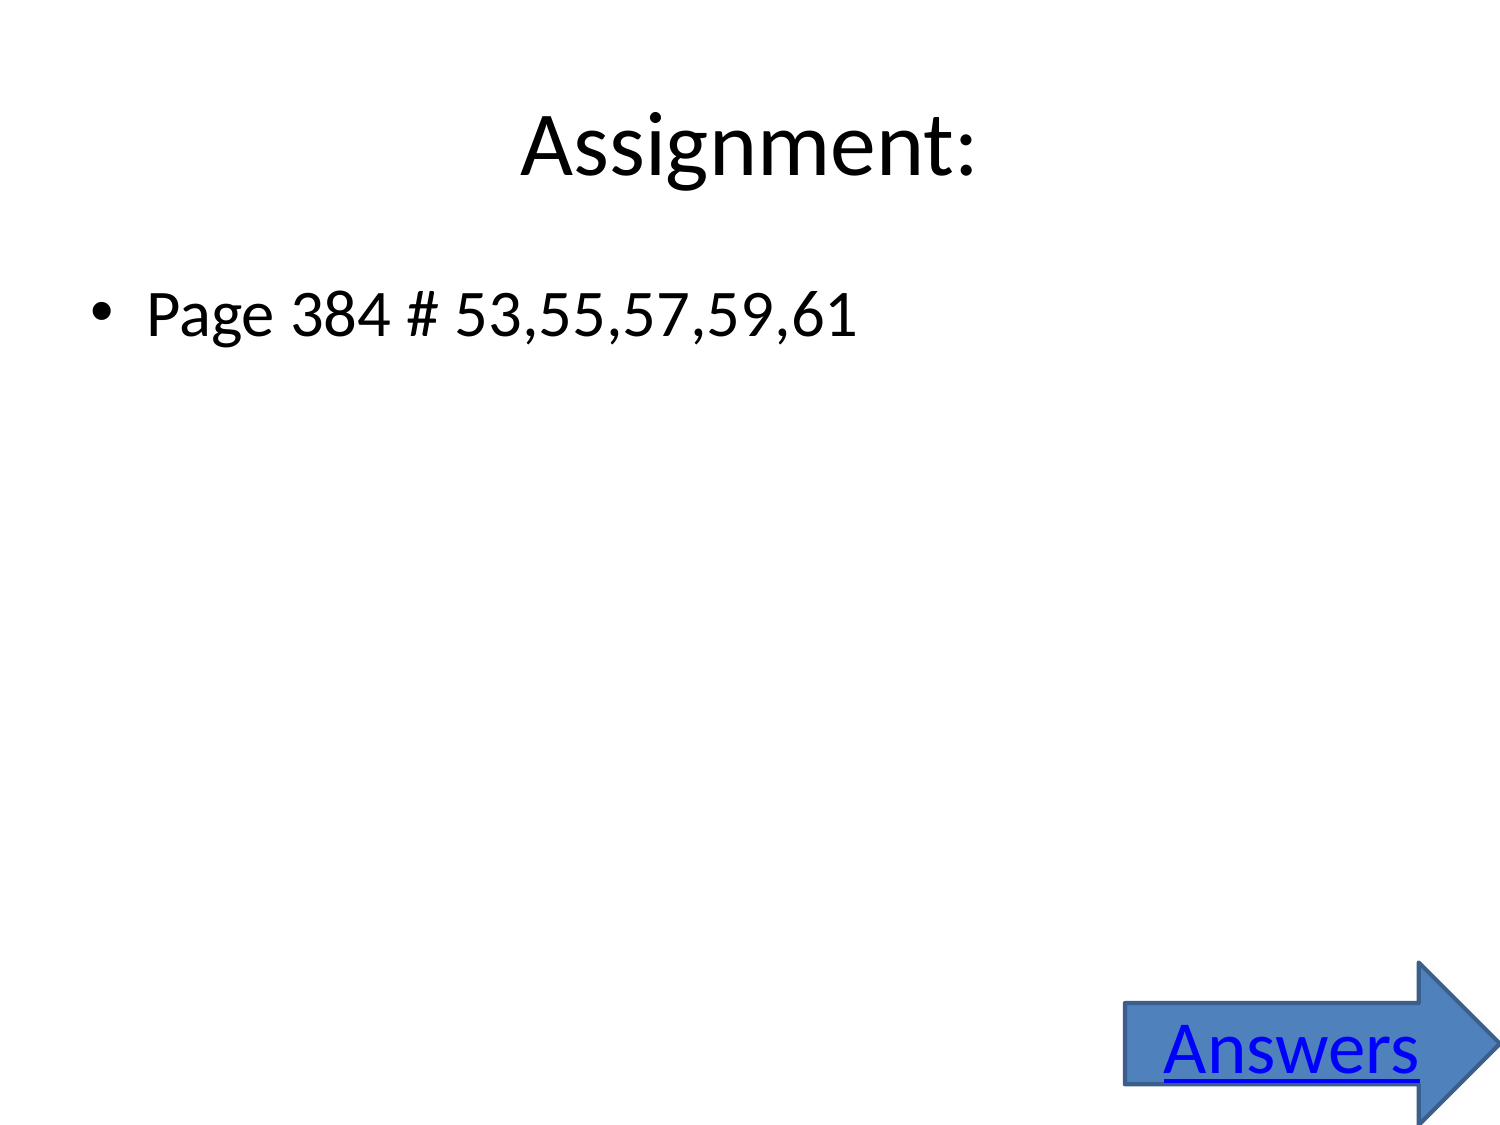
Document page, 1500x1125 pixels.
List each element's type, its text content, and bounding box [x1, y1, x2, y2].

title Assignment: [75, 45, 1425, 233]
list Page 384 # 53,55,57,59,61 [75, 262, 1425, 1005]
text_box Answers [1122, 960, 1500, 1125]
